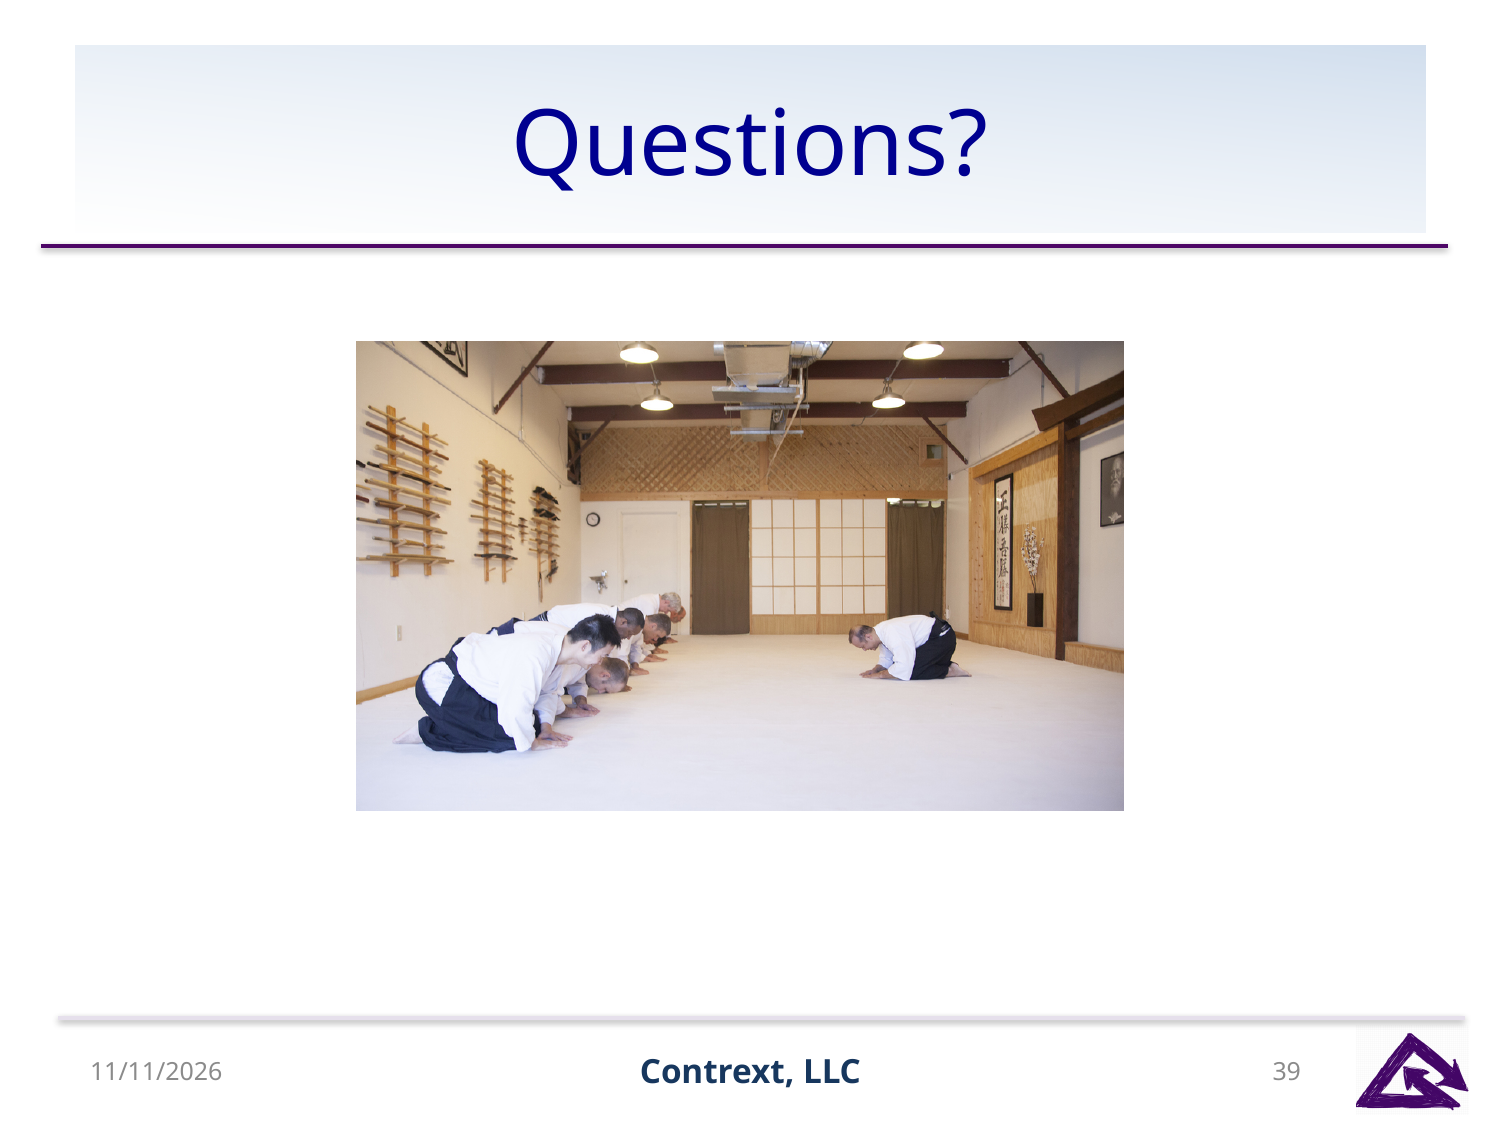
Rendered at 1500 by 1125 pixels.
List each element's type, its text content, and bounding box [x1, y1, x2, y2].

footer Contrext, LLC [471, 1042, 1030, 1103]
picture [1356, 1025, 1469, 1115]
title Questions? [75, 45, 1425, 233]
slide_number 39 [1074, 1042, 1316, 1103]
picture [355, 341, 1124, 811]
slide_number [75, 1042, 425, 1103]
